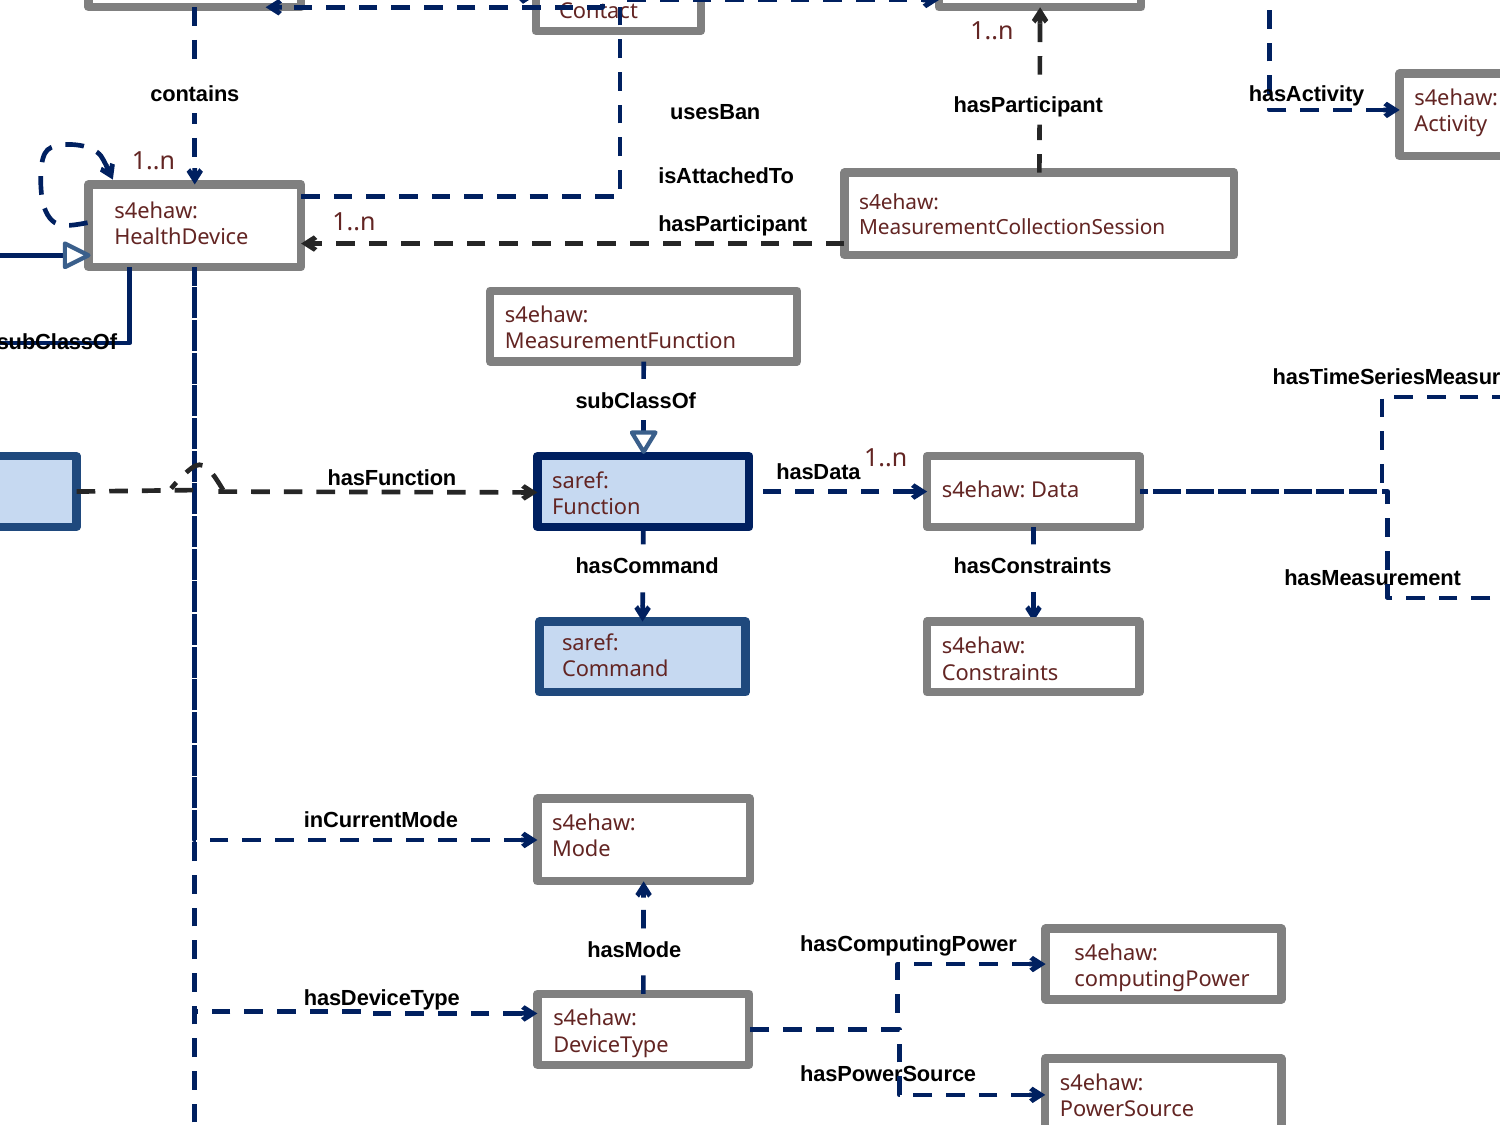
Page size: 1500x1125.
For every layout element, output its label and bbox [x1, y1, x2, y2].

text_box [0, 0, 1500, 1125]
